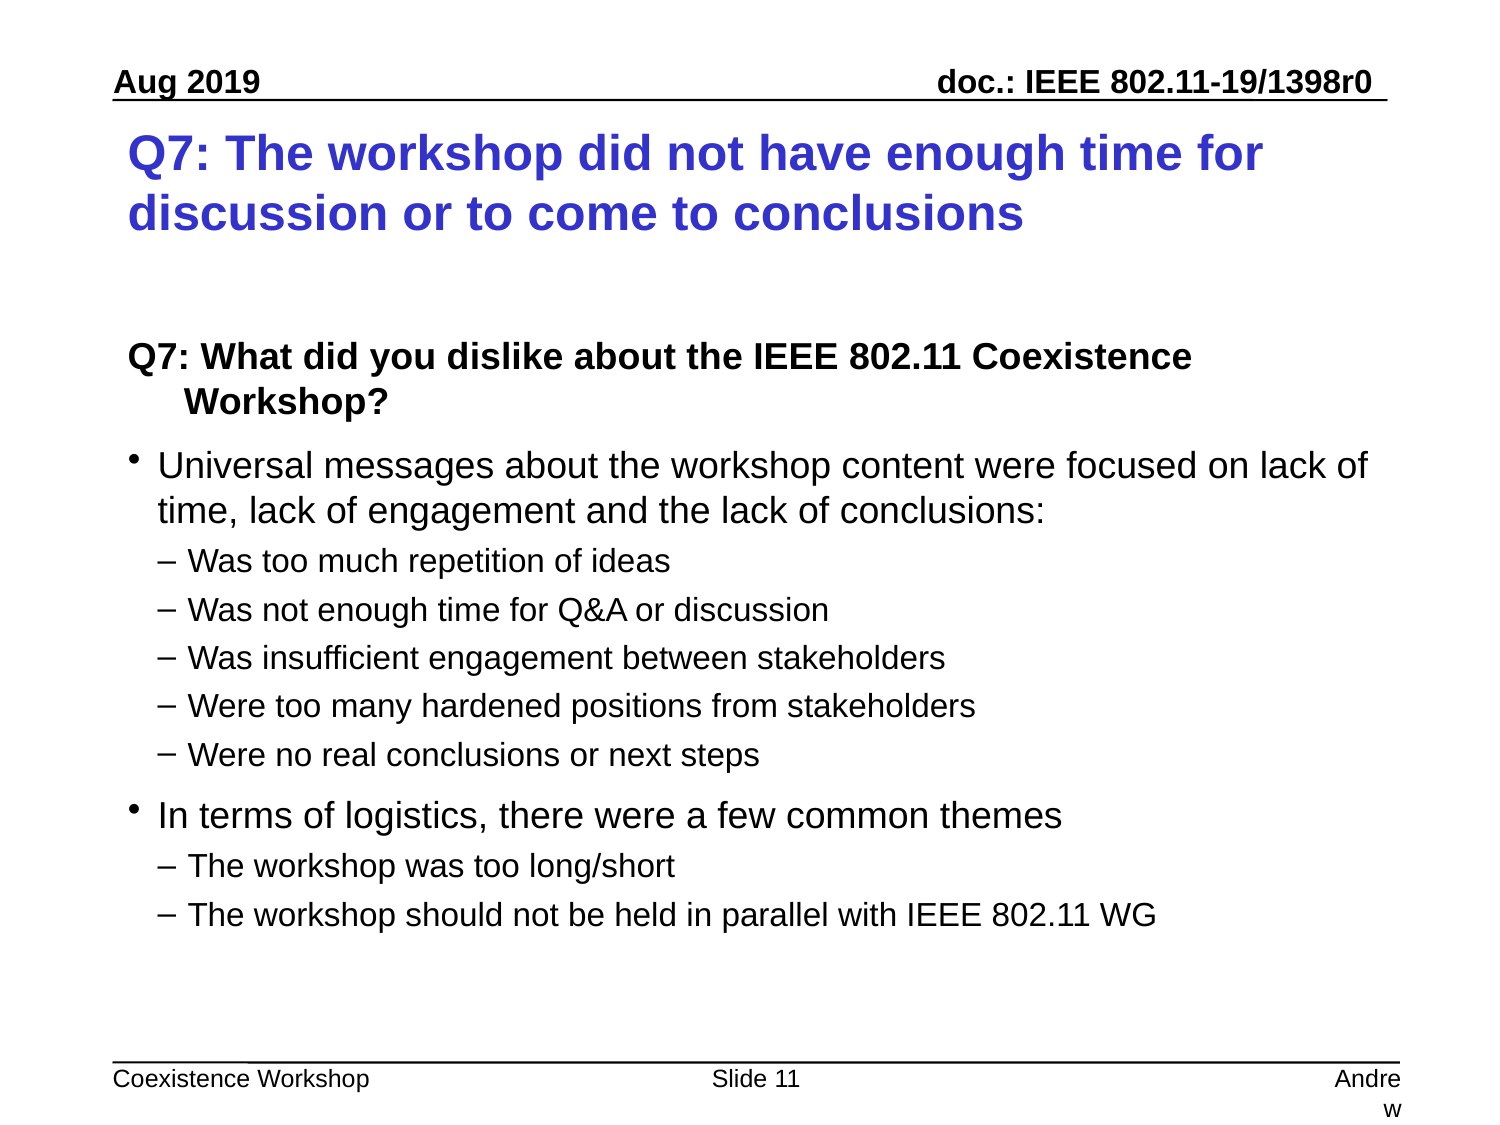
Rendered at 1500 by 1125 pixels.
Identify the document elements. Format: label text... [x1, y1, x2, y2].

slide_number Slide 11 [709, 1061, 803, 1093]
title Q7: The workshop did not have enough time for discussion or to come to conclusions [112, 112, 1388, 288]
list Q7: What did you dislike about the IEEE 802.11 Coexistence Workshop? Universal messages about the workshop content were focused on lack of time, lack of engagement and the lack of conclusions: Was too much repetition of ideas Was not enough time for Q&A or discussion Was insufficient engagement between stakeholders Were too many hardened positions from stakeholders Were no real conclusions or next steps In terms of logistics, there were a few common themes The workshop was too long/short The workshop should not be held in parallel with IEEE 802.11 WG [112, 324, 1388, 1000]
footer Andrew Myles, Cisco [1320, 1061, 1402, 1093]
